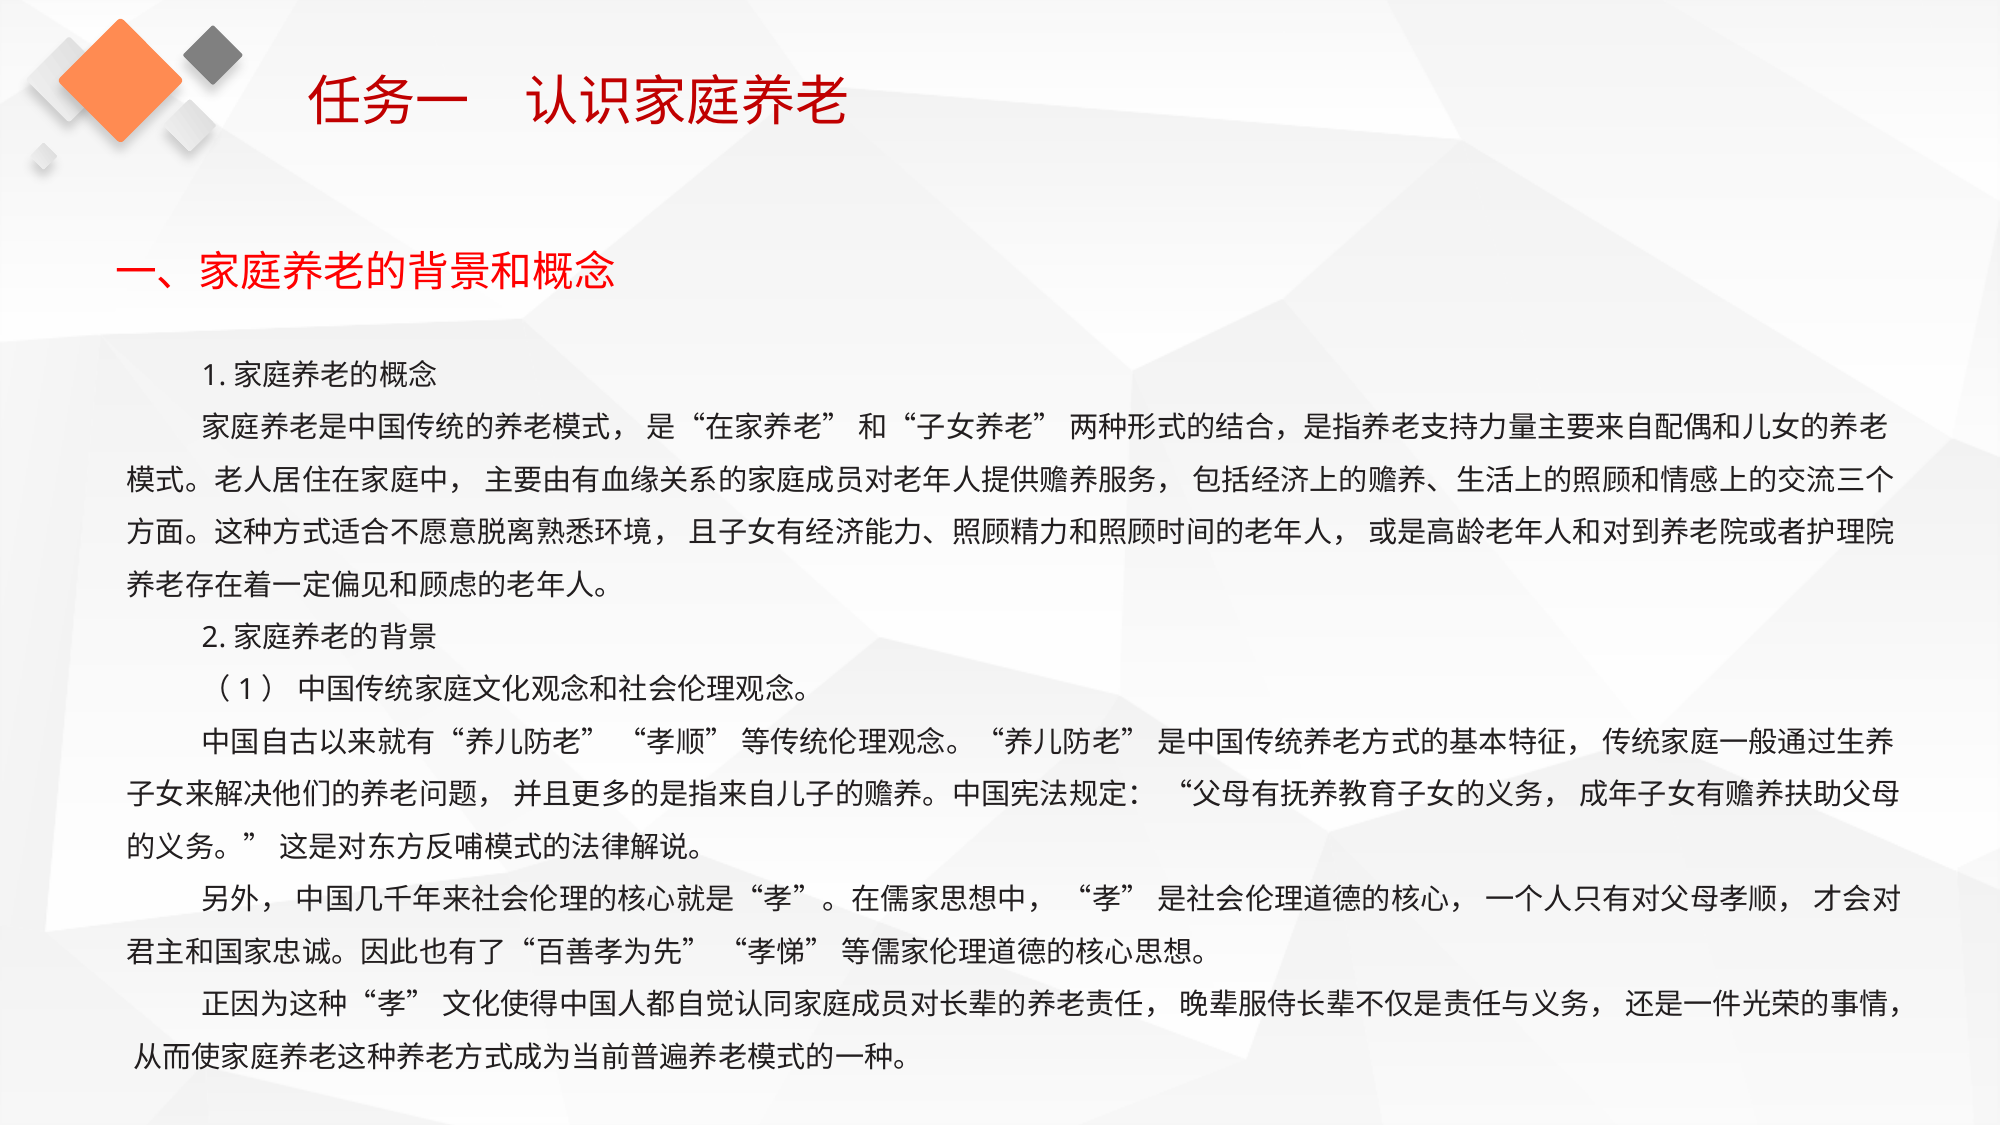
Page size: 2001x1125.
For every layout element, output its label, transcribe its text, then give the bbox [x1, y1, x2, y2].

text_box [34, 33, 235, 166]
picture [0, 0, 2000, 1125]
text_box 1.家庭养老的概念 家庭养老是中国传统的养老模式， 是“在家养老” 和“子女养老” 两种形式的结合，是指养老支持力量主要来自配偶和儿女的养老模式。老人居住在家庭中， 主要由有血缘关系的家庭成员对老年人提供赡养服务， 包括经济上的赡养、生活上的照顾和情感上的交流三个方面。这种方式适合不愿意脱离熟悉环境， 且子女有经济能力、照顾精力和照顾时间的老年人， 或是高龄老年人和对到养老院或者护理院养老存在着一定偏见和顾虑的老年人。 2.家庭养老的背景 （1） 中国传统家庭文化观念和社会伦理观念。 中国自古以来就有“养儿防老” “孝顺” 等传统伦理观念。“养儿防老” 是中国传统养老方式的基本特征， 传统家庭一般通过生养子女来解决他们的养老问题， 并且更多的是指来自儿子的赡养。中国宪法规定： “父母有抚养教育子女的义务， 成年子女有赡养扶助父母的义务。” 这是对东方反哺模式的法律解说。 另外， 中国几千年来社会伦理的核心就是“孝”。在儒家思想中， “孝” 是社会伦理道德的核心， 一个人只有对父母孝顺， 才会对君主和国家忠诚。因此也有了“百善孝为先” “孝悌” 等儒家伦理道德的核心思想。 正因为这种“孝” 文化使得中国人都自觉认同家庭成员对长辈的养老责任， 晚辈服侍长辈不仅是责任与义务， 还是一件光荣的事情， 从而使家庭养老这种养老方式成为当前普遍养老模式的一种。 [111, 331, 1926, 1081]
text_box 任务一 认识家庭养老 [292, 58, 1380, 139]
text_box 一、家庭养老的背景和概念 [100, 236, 1188, 302]
